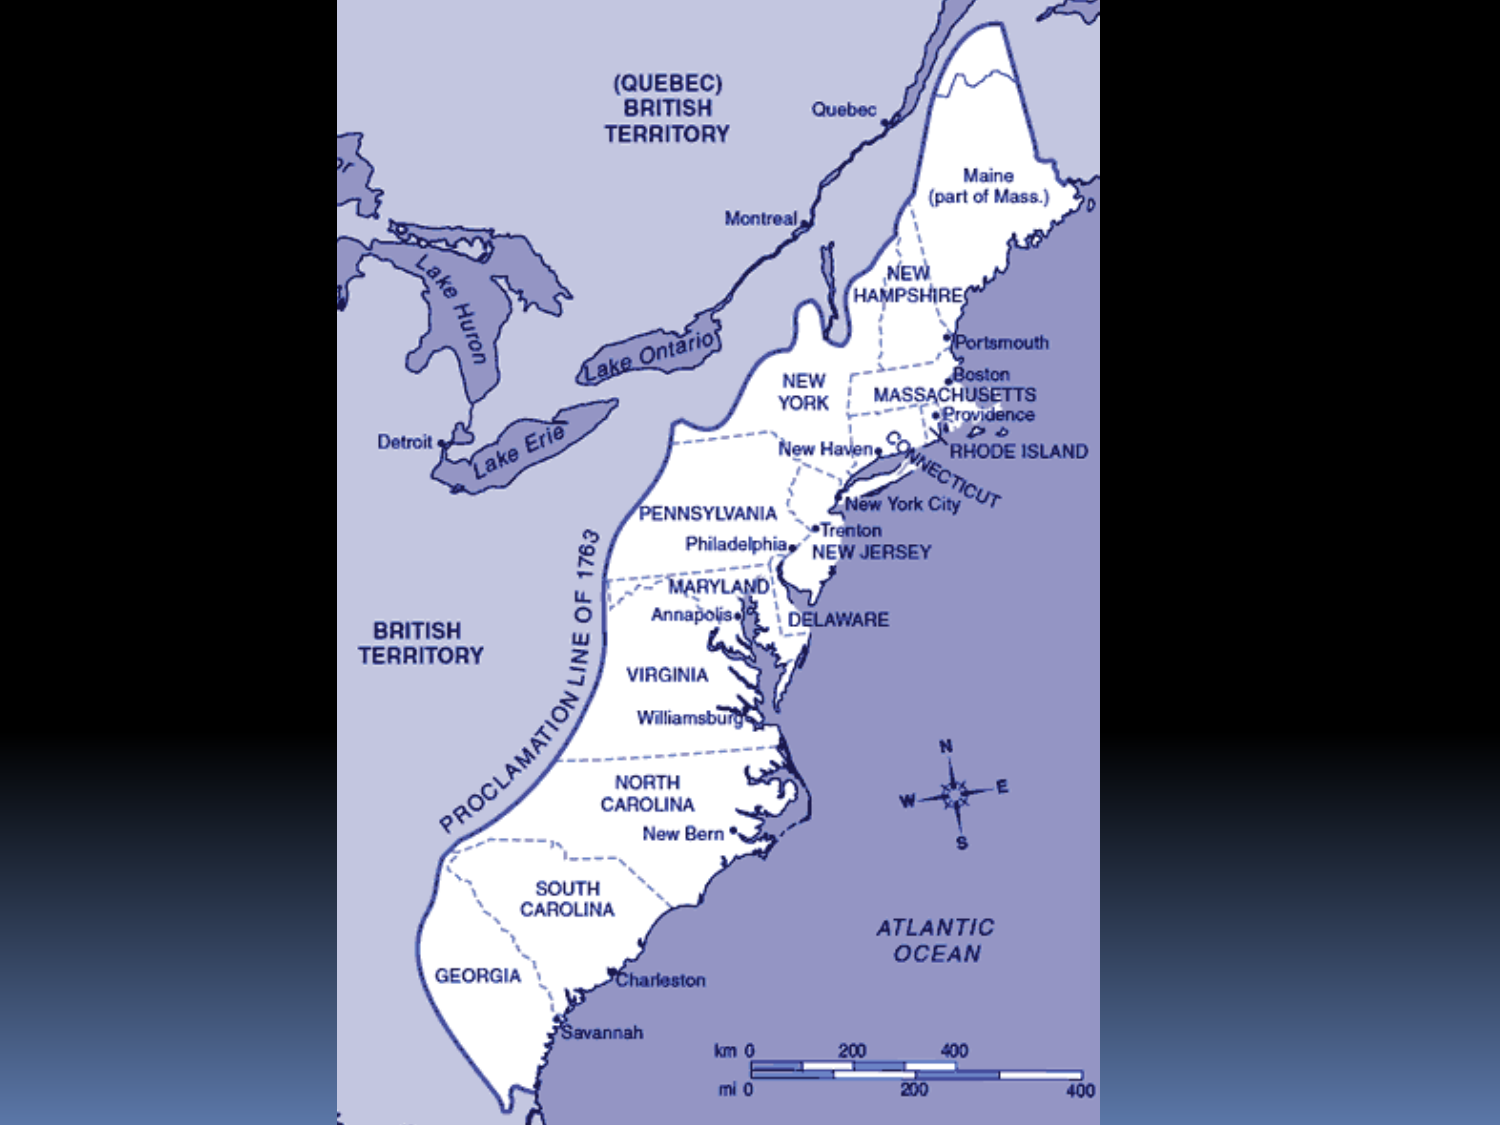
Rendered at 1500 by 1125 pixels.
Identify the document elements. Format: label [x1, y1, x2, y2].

picture [336, 0, 1101, 1125]
